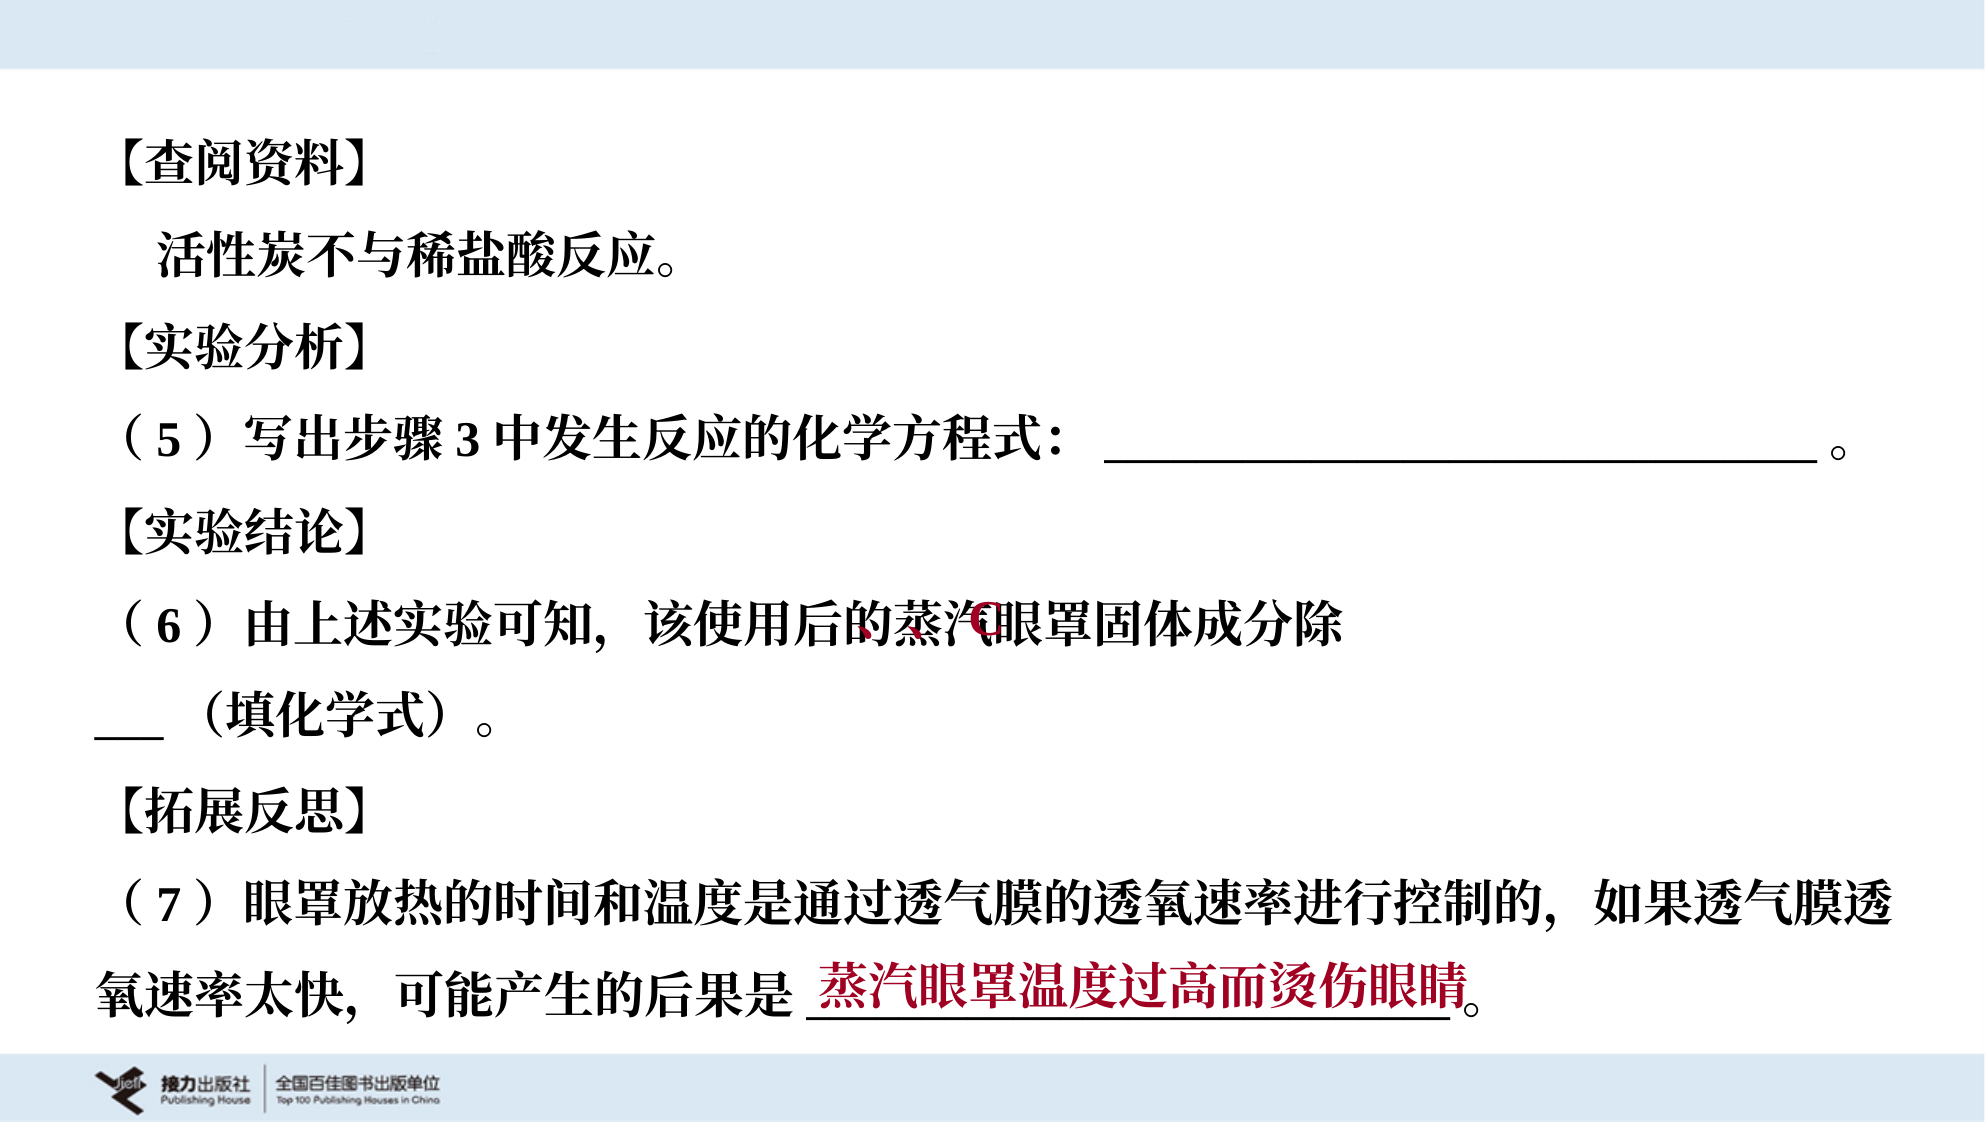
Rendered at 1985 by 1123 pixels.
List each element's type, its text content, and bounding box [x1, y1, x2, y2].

text_box 蒸汽眼罩温度过高而烫伤眼睛 [798, 926, 1489, 1015]
text_box 【查阅资料】 活性炭不与稀盐酸反应。 【实验分析】 （5）写出步骤3中发生反应的化学方程式：_______________________________。 [94, 99, 1892, 467]
picture [0, 0, 1985, 1122]
text_box 【拓展反思】 （7）眼罩放热的时间和温度是通过透气膜的透氧速率进行控制的，如果透气膜透 氧速率太快，可能产生的后果是____________________________。 [94, 748, 1892, 1024]
